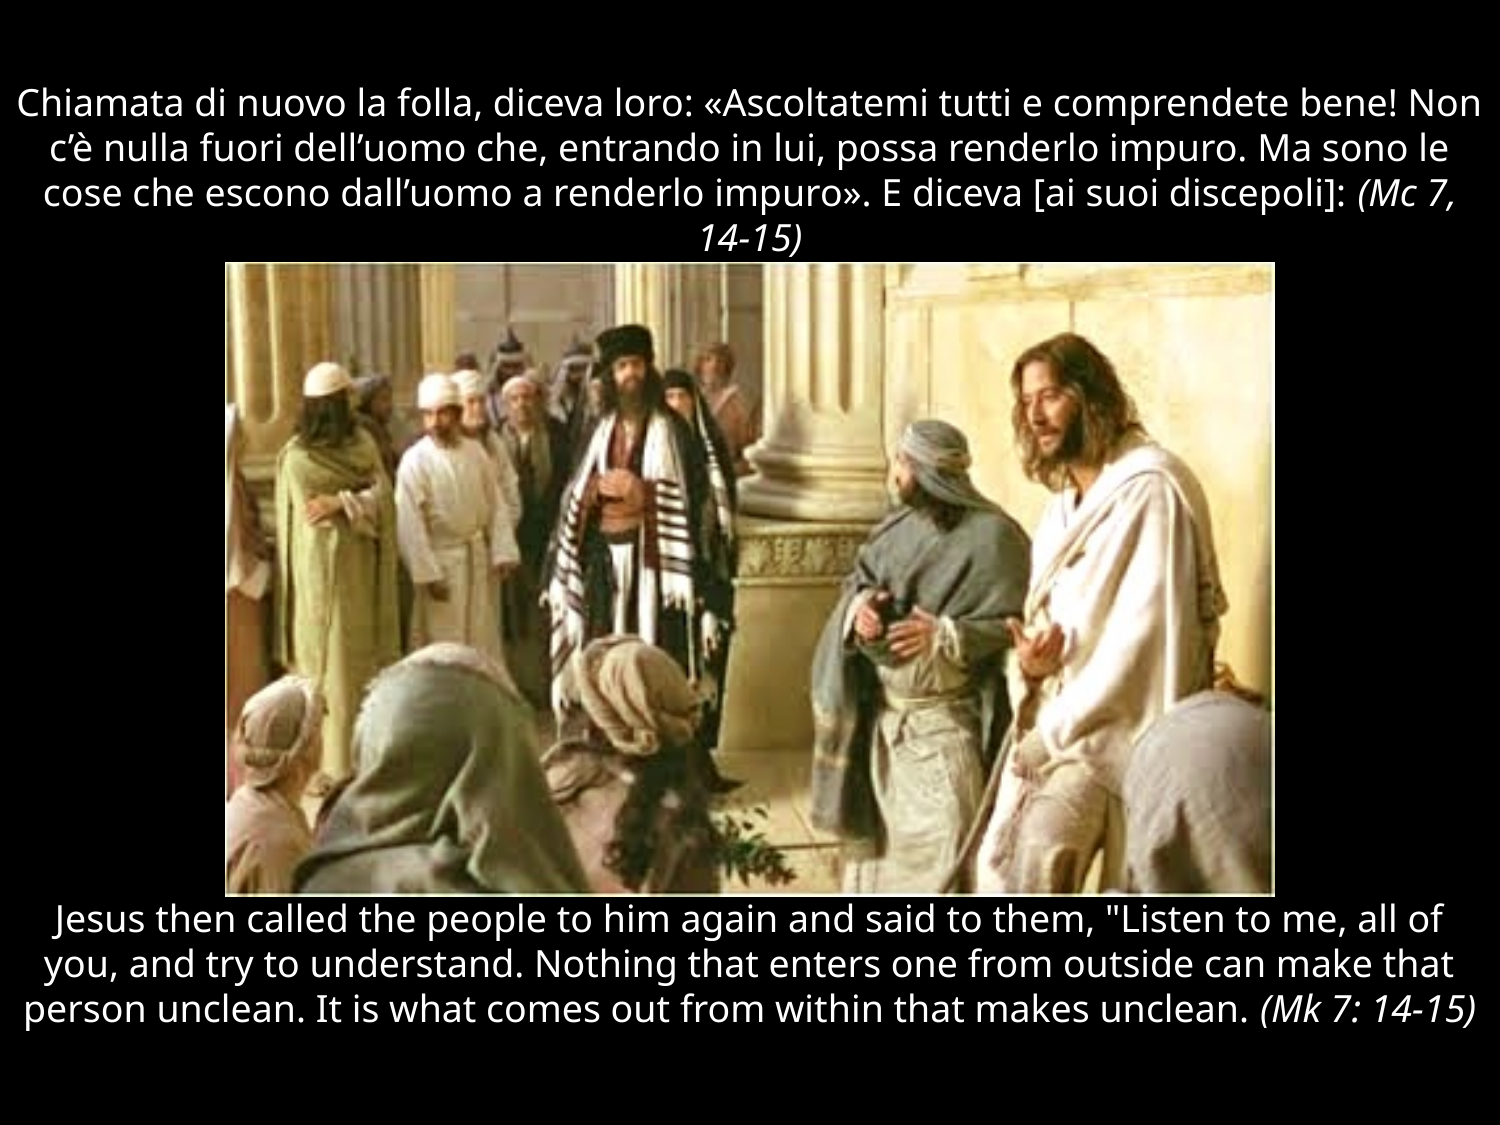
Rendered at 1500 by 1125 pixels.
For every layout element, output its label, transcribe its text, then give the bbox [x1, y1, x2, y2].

text_box Jesus then called the people to him again and said to them, "Listen to me, all of you, and try to understand. Nothing that enters one from outside can make that person unclean. It is what comes out from within that makes unclean. (Mk 7: 14-15) [0, 887, 1500, 1038]
picture [224, 262, 1275, 897]
title Chiamata di nuovo la folla, diceva loro: «Ascoltatemi tutti e comprendete bene! Non c’è nulla fuori dell’uomo che, entrando in lui, possa renderlo impuro. Ma sono le cose che escono dall’uomo a renderlo impuro». E diceva [ai suoi discepoli]: (Mc 7, 14-15) [0, 75, 1500, 263]
